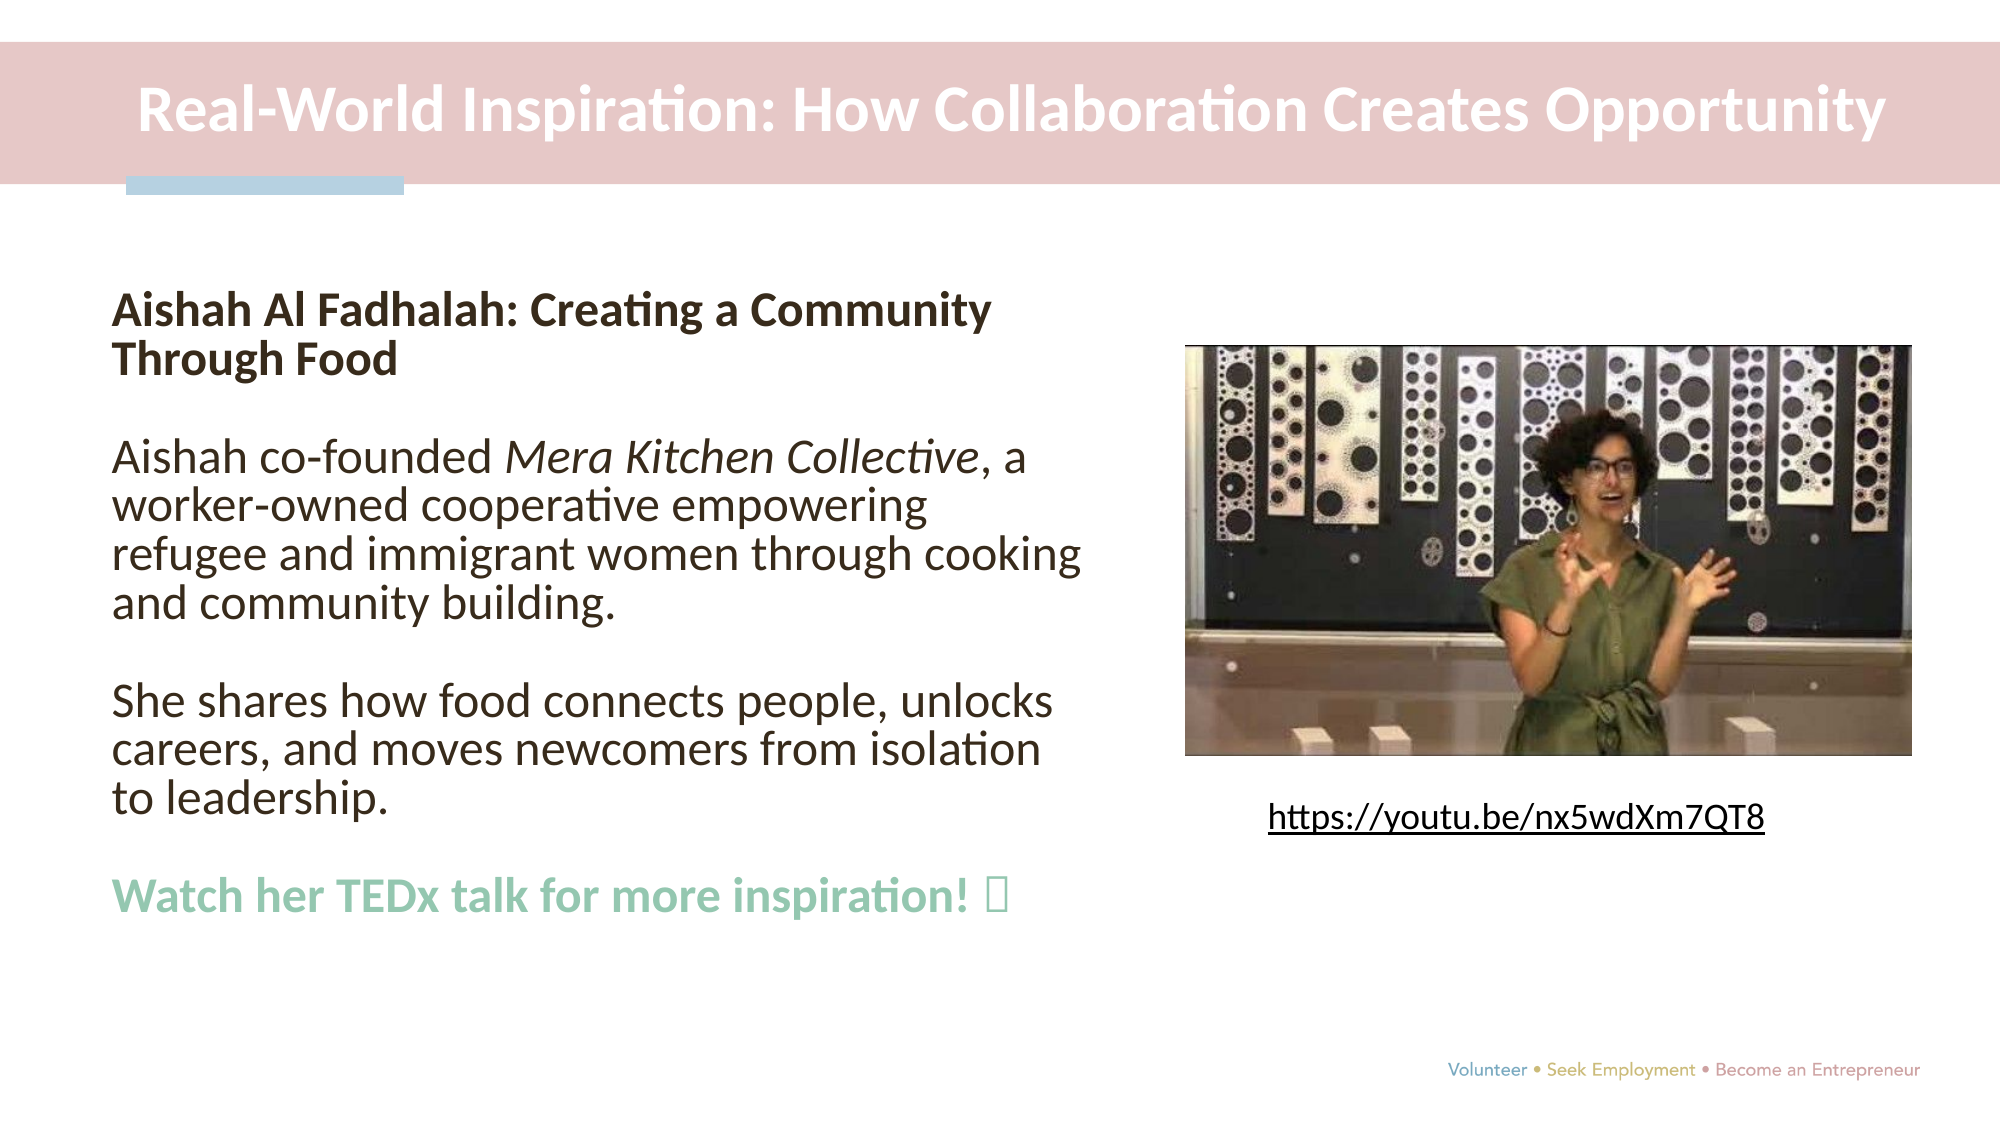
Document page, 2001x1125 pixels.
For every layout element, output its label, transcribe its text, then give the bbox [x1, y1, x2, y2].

text_box https://youtu.be/nx5wdXm7QT8 [1253, 784, 2000, 845]
list Aishah Al Fadhalah: Creating a Community Through Food Aishah co‑founded Mera Kitchen Collective, a worker‑owned cooperative empowering refugee and immigrant women through cooking and community building. She shares how food connects people, unlocks careers, and moves newcomers from isolation to leadership. Watch her TEDx talk for more inspiration!  [96, 280, 1102, 1047]
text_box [1184, 344, 1913, 757]
picture [1418, 1046, 1971, 1103]
list Real-World Inspiration: How Collaboration Creates Opportunity [123, 51, 1913, 170]
